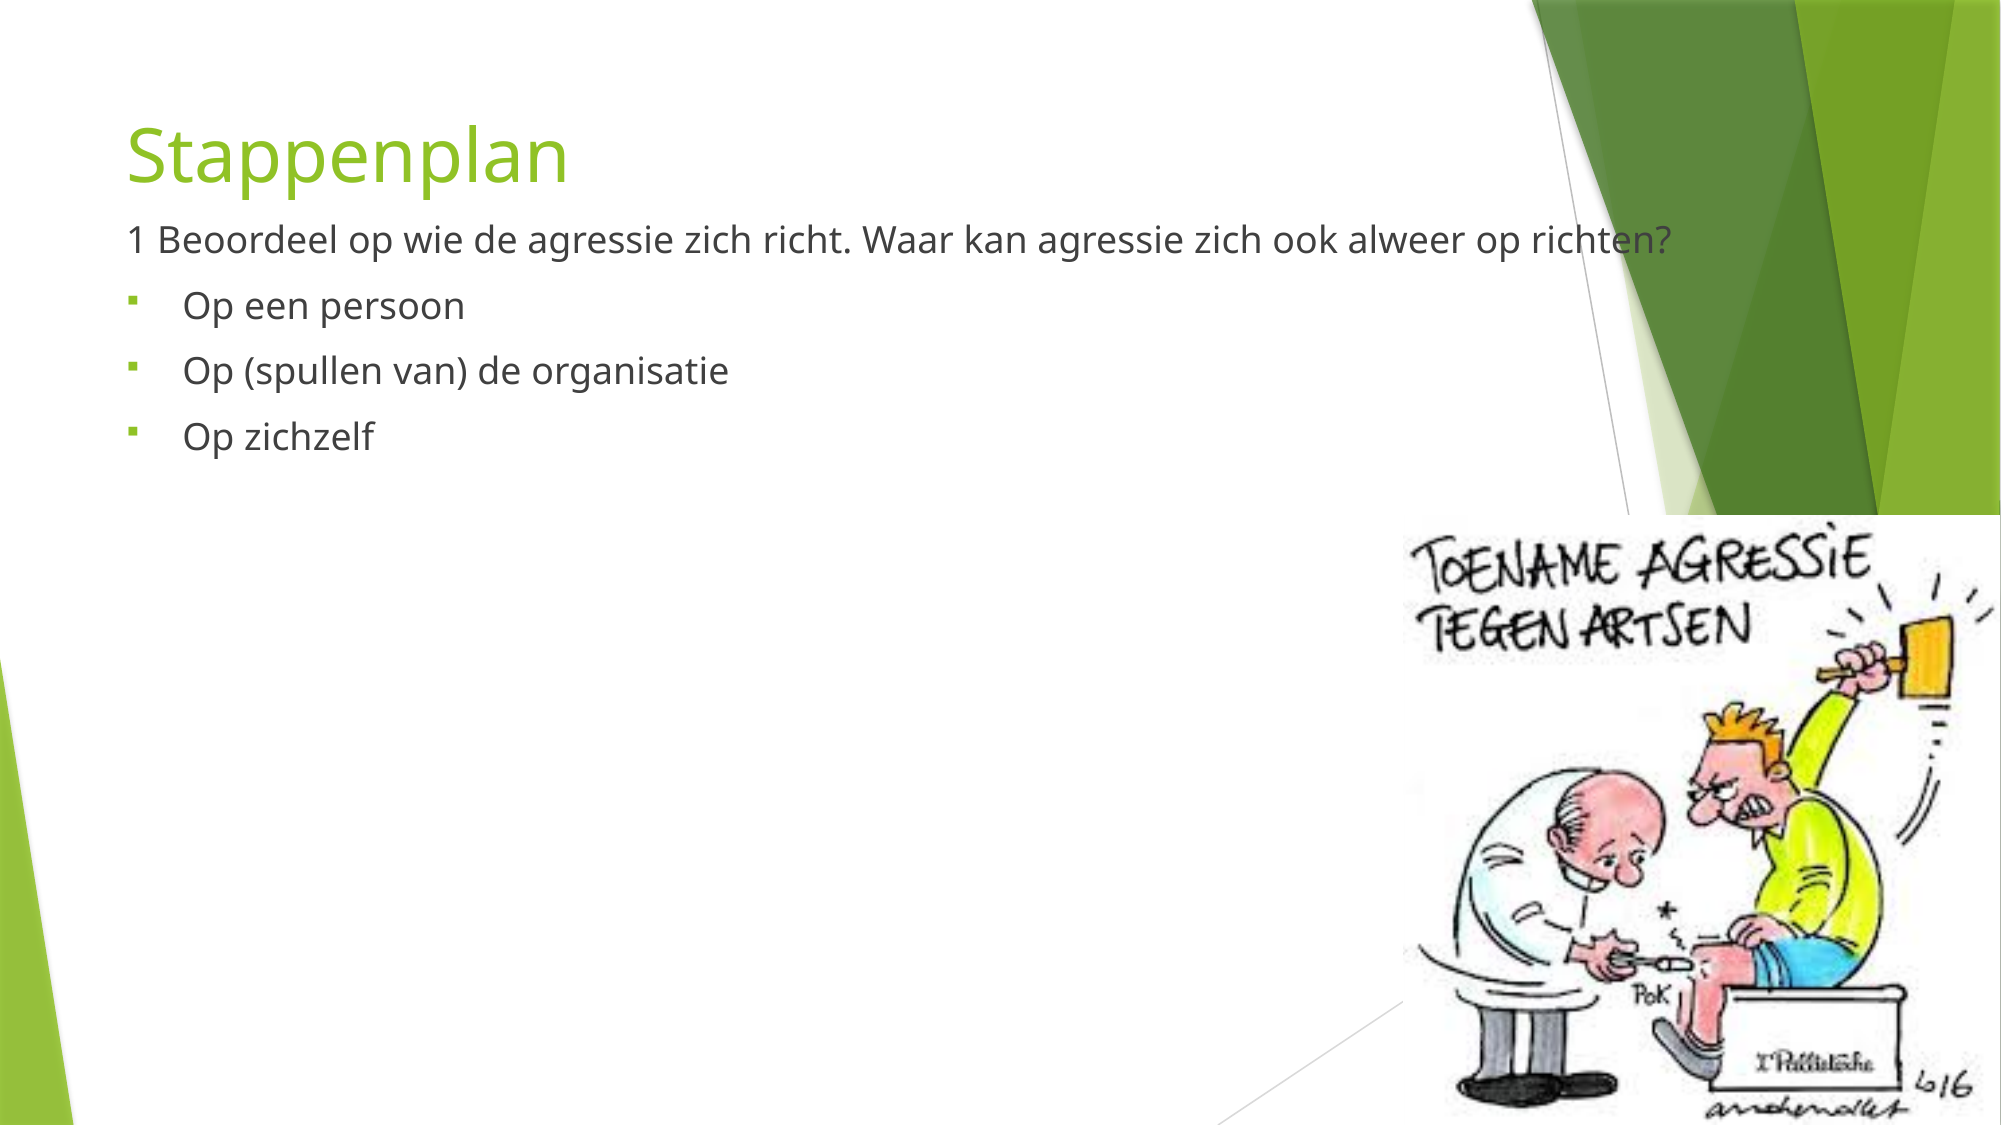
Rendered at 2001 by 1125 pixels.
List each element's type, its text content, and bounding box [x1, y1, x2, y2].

picture [1402, 514, 2000, 1125]
list 1 Beoordeel op wie de agressie zich richt. Waar kan agressie zich ook alweer op richten? Op een persoon Op (spullen van) de organisatie Op zichzelf [111, 208, 1747, 845]
title Stappenplan [111, 99, 1522, 208]
